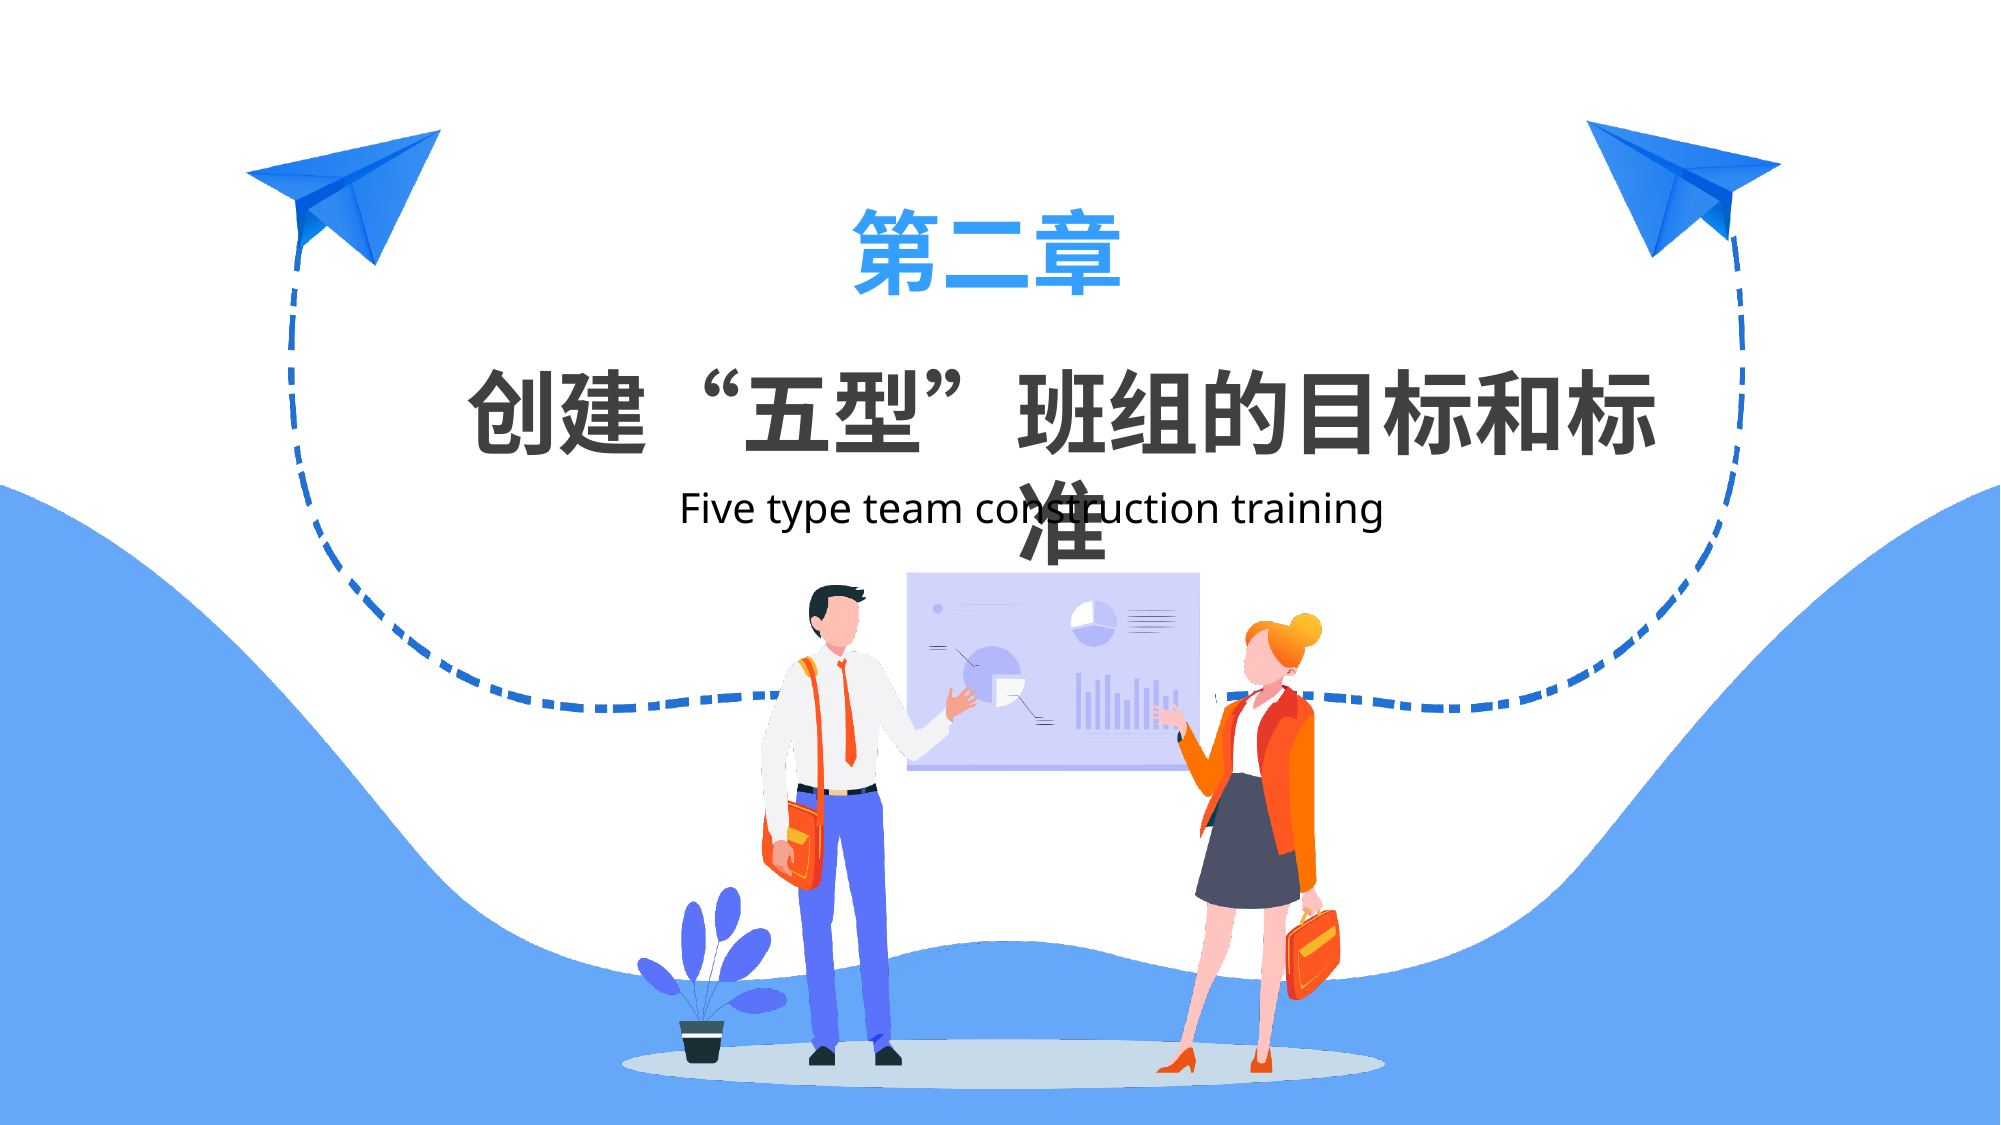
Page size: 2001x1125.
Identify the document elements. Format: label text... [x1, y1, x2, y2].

text_box 第二章 [834, 188, 1229, 314]
text_box 创建“五型”班组的目标和标准 [858, 348, 1215, 430]
picture [0, 120, 2000, 1125]
